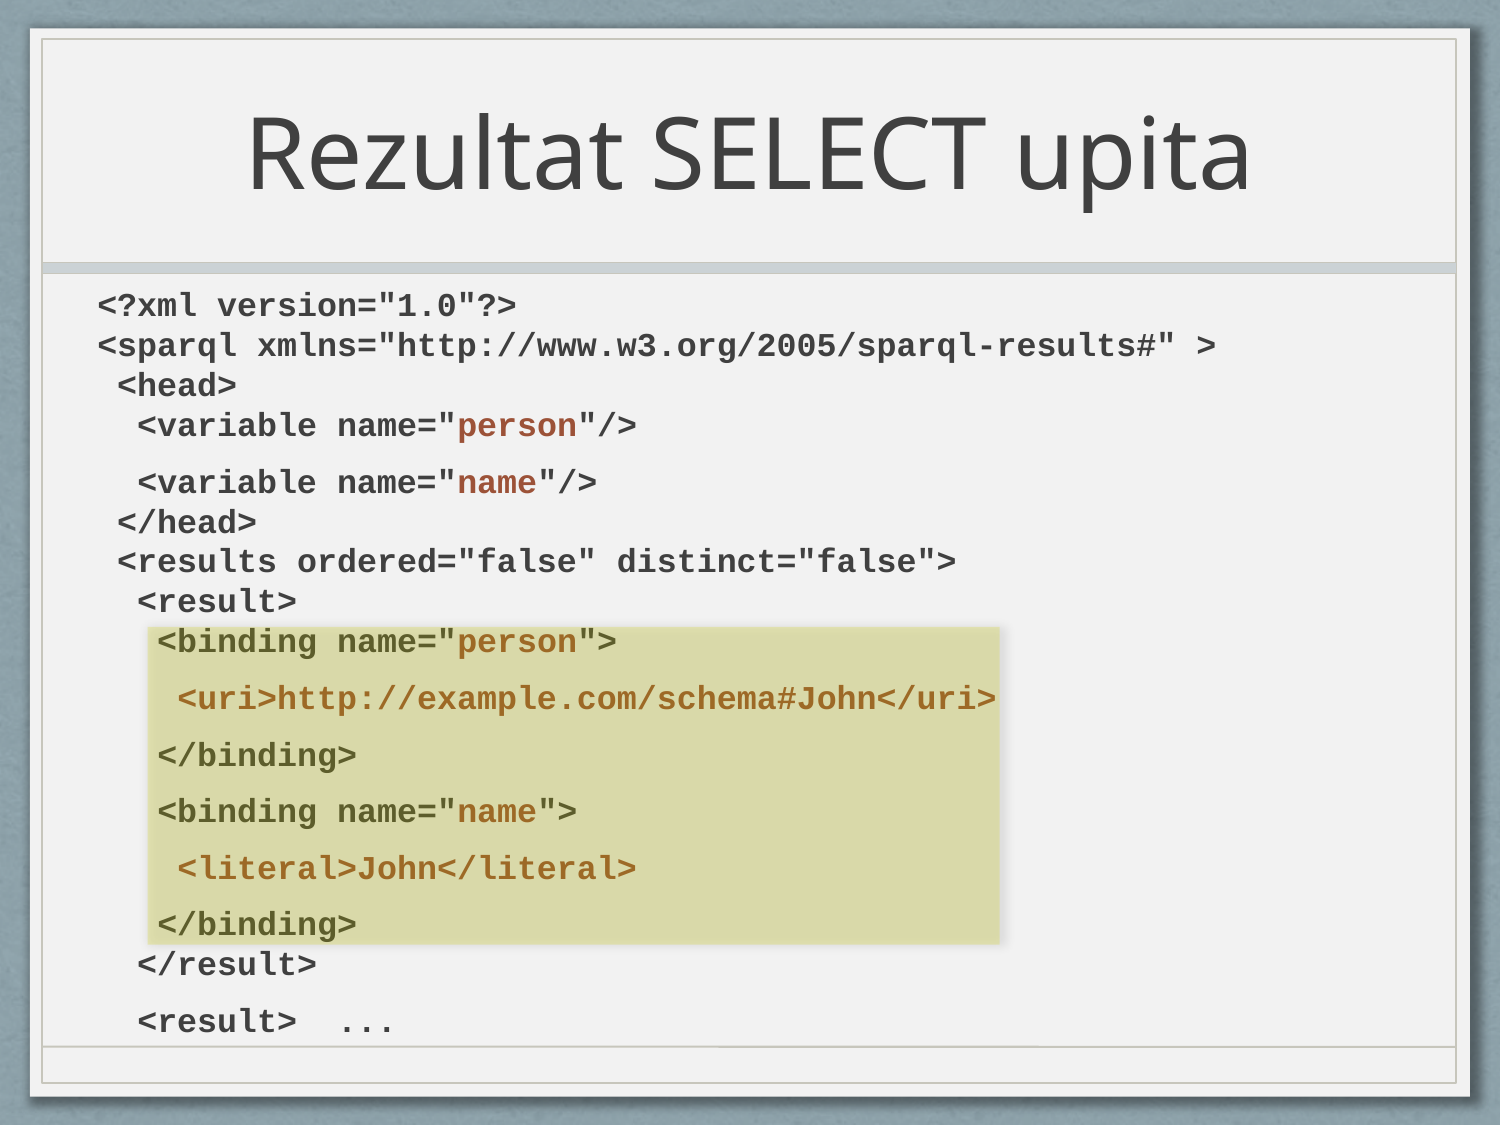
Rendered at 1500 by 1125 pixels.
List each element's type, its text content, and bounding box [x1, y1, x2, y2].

title Rezultat SELECT upita [147, 40, 1353, 260]
text_box [147, 626, 1001, 946]
list <?xml version="1.0"?> <sparql xmlns="http://www.w3.org/2005/sparql-results#" > <head> <variable name="person"/> <variable name="name"/> </head> <results ordered="false" distinct="false"> <result> <binding name="person"> <uri>http://example.com/schema#John</uri> </binding> <binding name="name"> <literal>John</literal> </binding> </result> <result> ... [82, 276, 1417, 1044]
